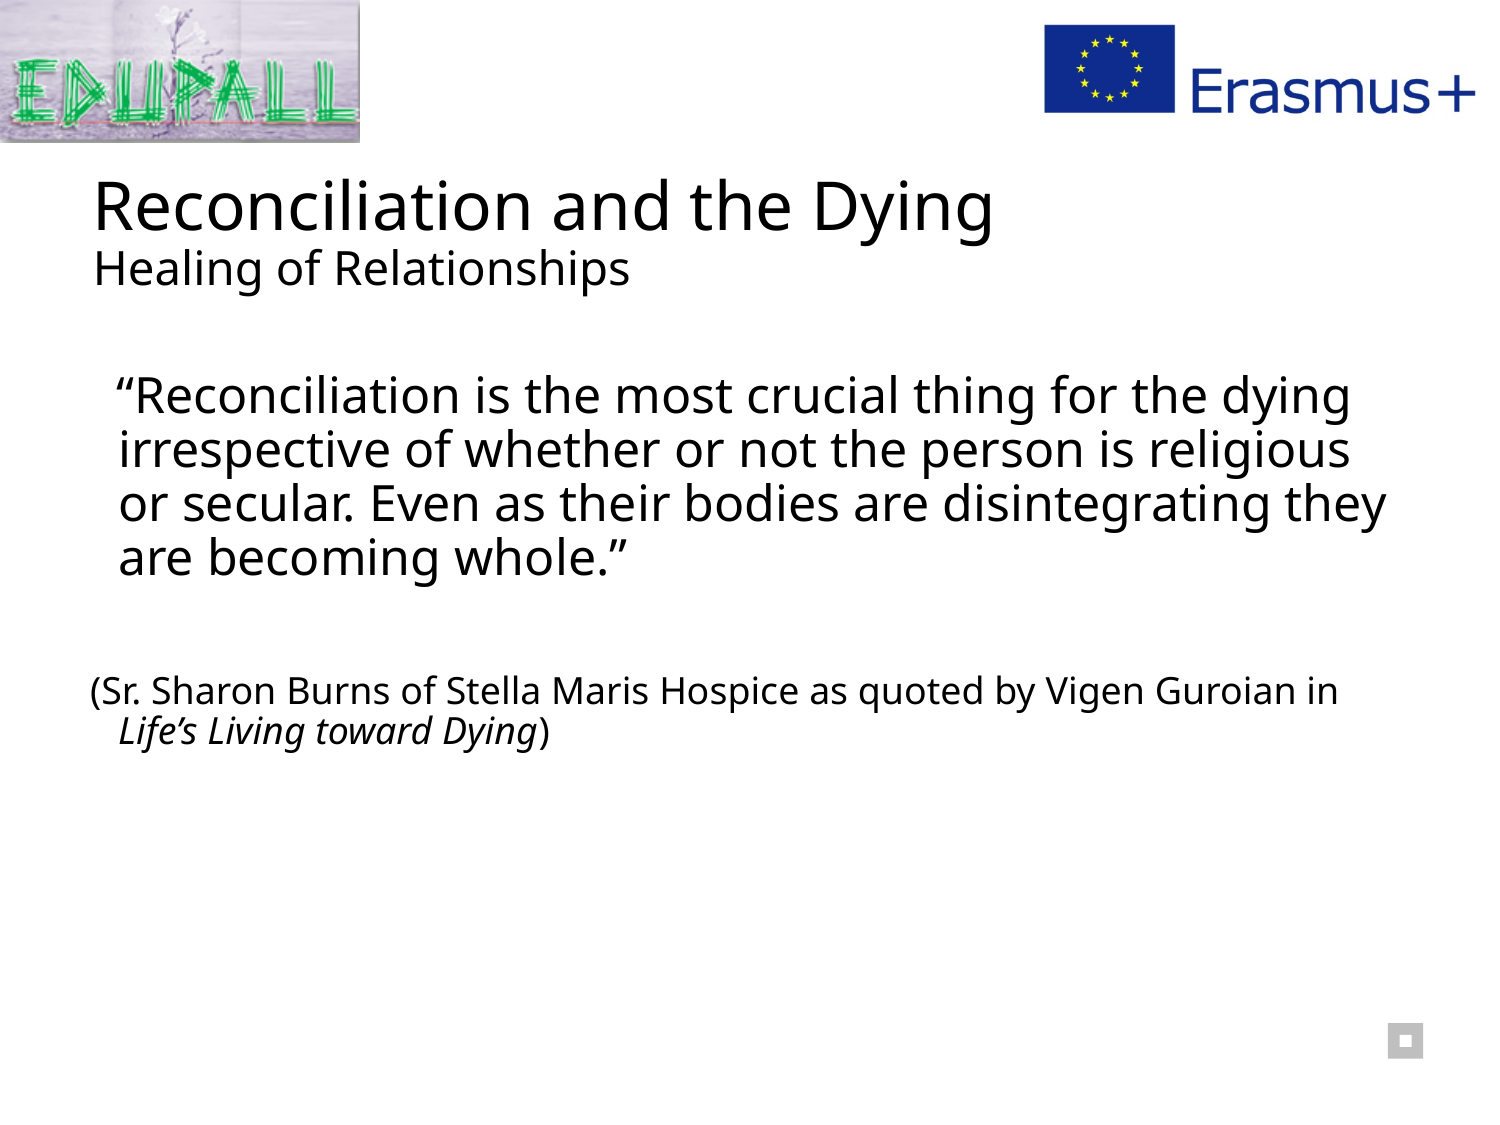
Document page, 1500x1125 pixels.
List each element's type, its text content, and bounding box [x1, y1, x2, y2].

picture [1019, 0, 1500, 138]
picture [0, 0, 360, 143]
title Reconciliation and the Dying Healing of Relationships [77, 163, 1372, 304]
list “Reconciliation is the most crucial thing for the dying irrespective of whether or not the person is religious or secular. Even as their bodies are disintegrating they are becoming whole.” (Sr. Sharon Burns of Stella Maris Hospice as quoted by Vigen Guroian in Life’s Living toward Dying) [75, 363, 1425, 1101]
